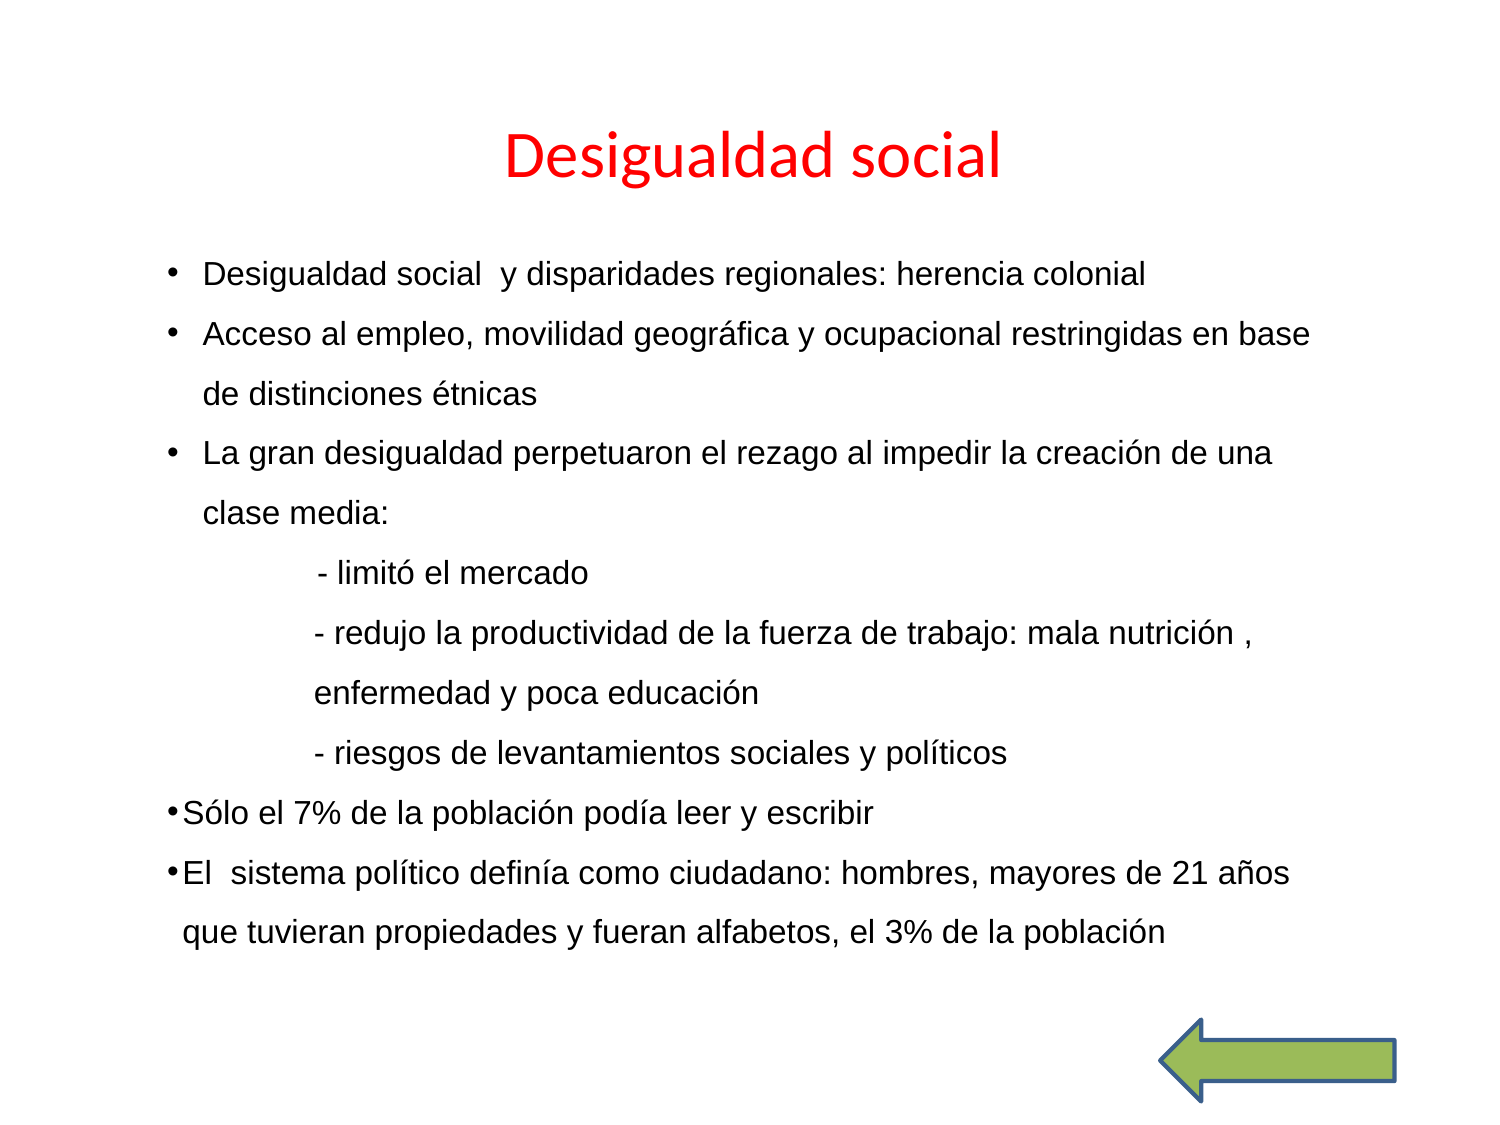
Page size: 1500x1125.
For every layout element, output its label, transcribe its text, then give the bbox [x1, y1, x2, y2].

text_box Desigualdad social y disparidades regionales: herencia colonial Acceso al empleo, movilidad geográfica y ocupacional restringidas en base de distinciones étnicas La gran desigualdad perpetuaron el rezago al impedir la creación de una clase media: - limitó el mercado - redujo la productividad de la fuerza de trabajo: mala nutrición , enfermedad y poca educación - riesgos de levantamientos sociales y políticos Sólo el 7% de la población podía leer y escribir El sistema político definía como ciudadano: hombres, mayores de 21 años que tuvieran propiedades y fueran alfabetos, el 3% de la población [152, 224, 1336, 958]
text_box [1158, 1017, 1397, 1104]
title Desigualdad social [58, 0, 1466, 223]
